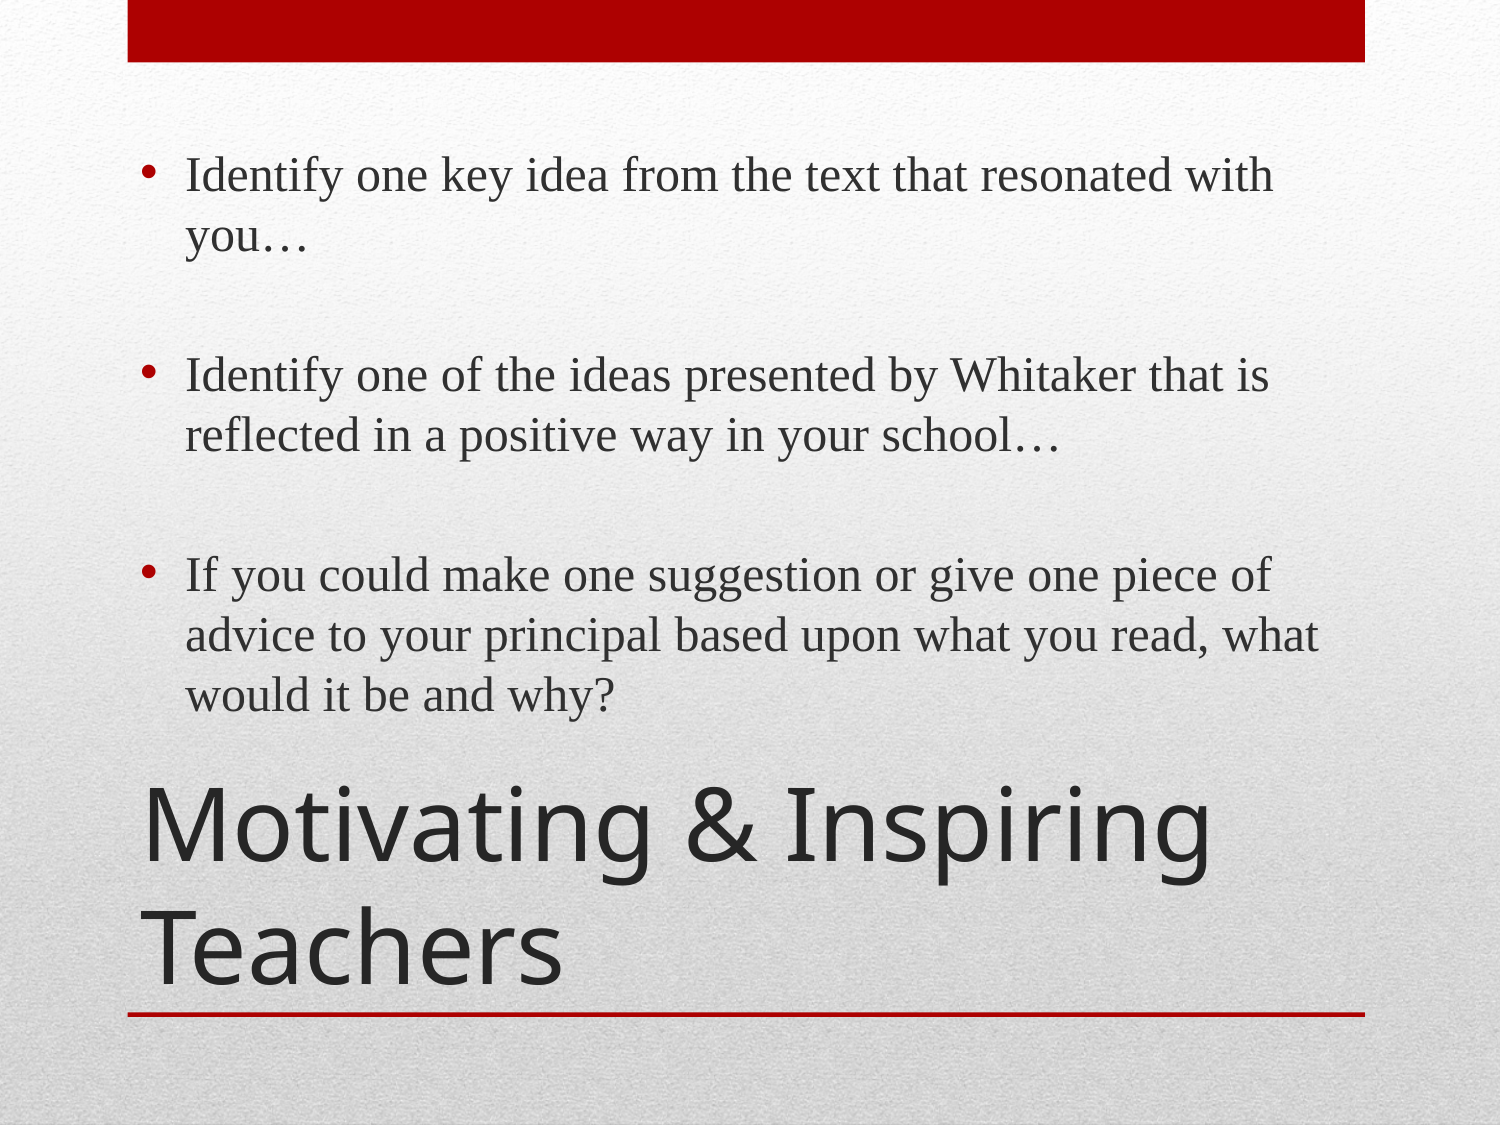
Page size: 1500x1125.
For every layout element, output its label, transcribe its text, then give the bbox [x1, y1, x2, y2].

title Motivating & Inspiring Teachers [125, 750, 1238, 1013]
list Identify one key idea from the text that resonated with you… Identify one of the ideas presented by Whitaker that is reflected in a positive way in your school… If you could make one suggestion or give one piece of advice to your principal based upon what you read, what would it be and why? [125, 112, 1363, 750]
